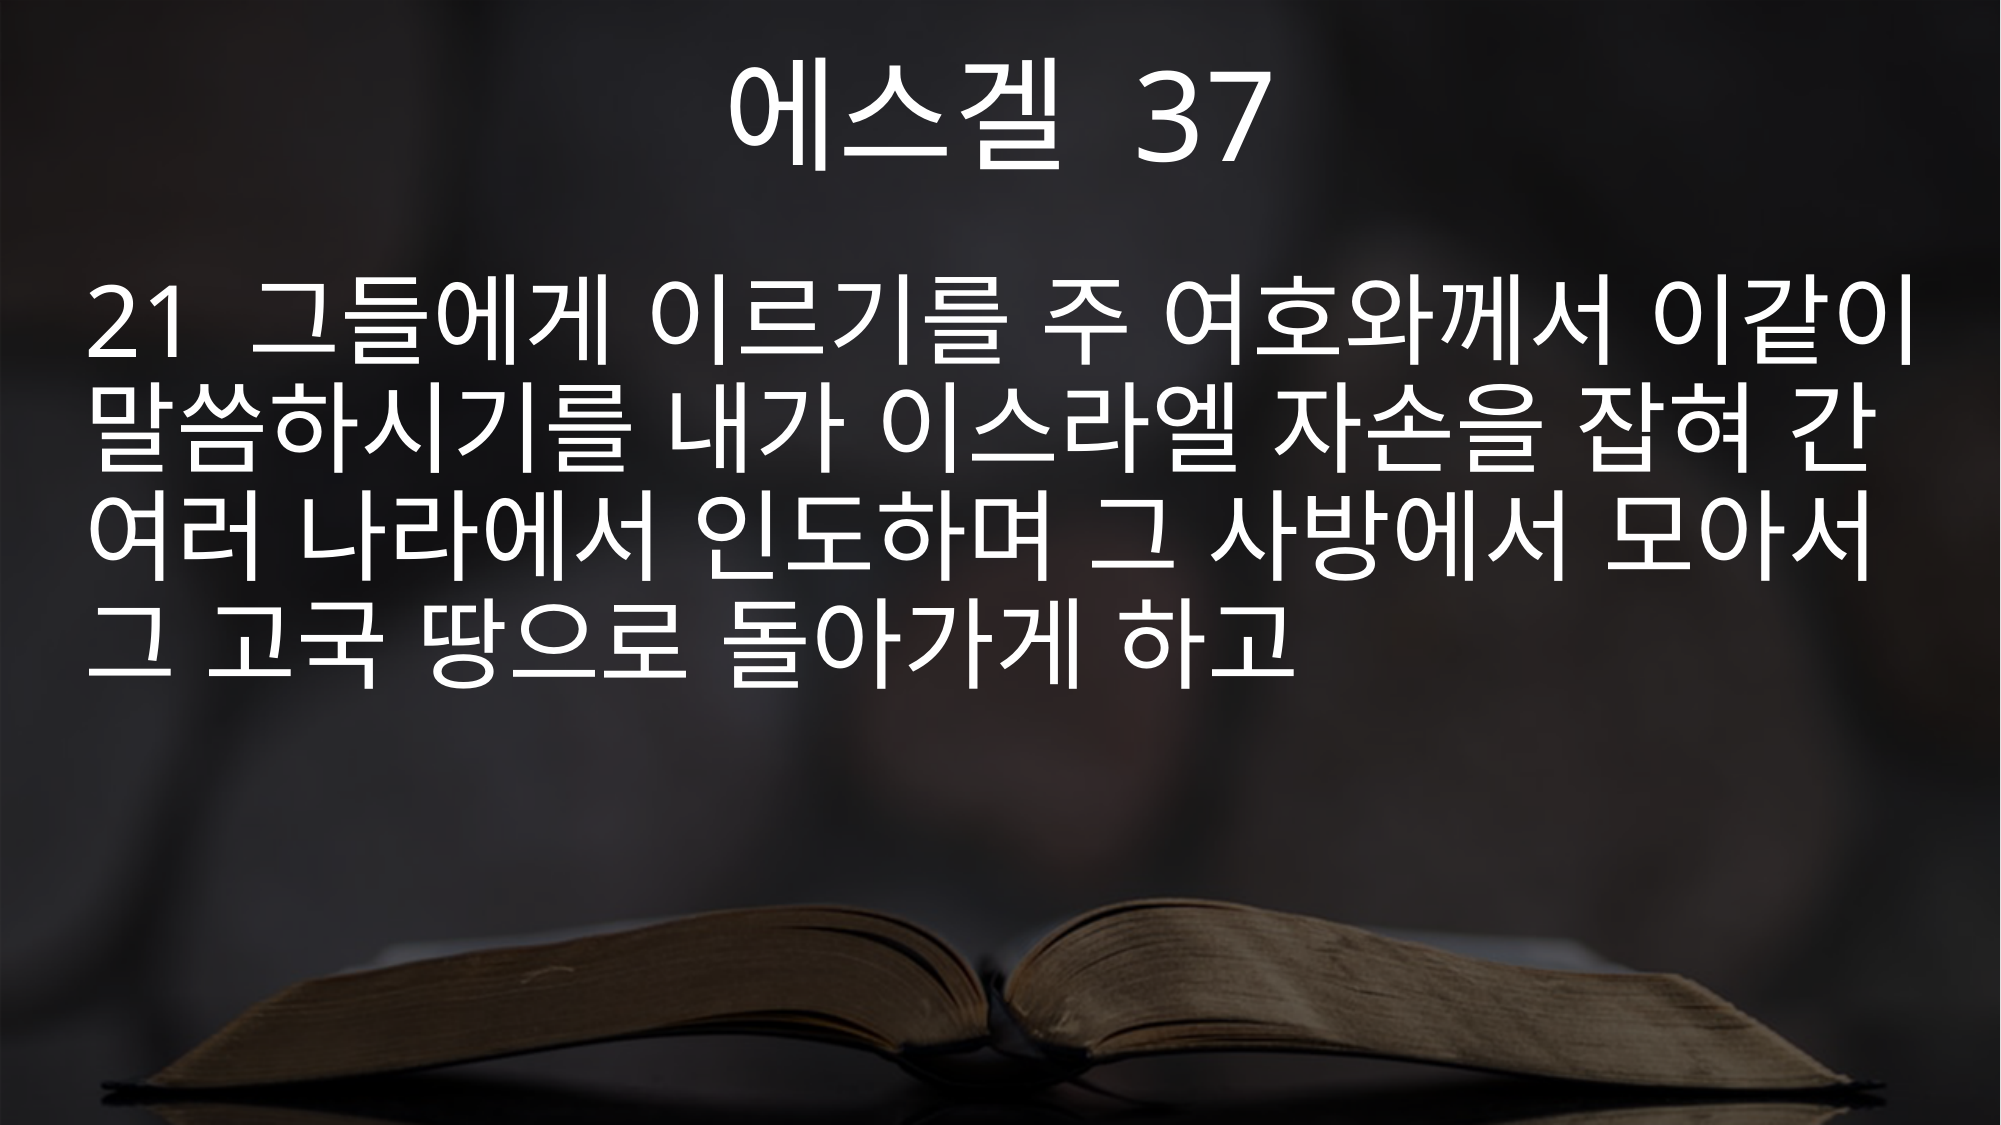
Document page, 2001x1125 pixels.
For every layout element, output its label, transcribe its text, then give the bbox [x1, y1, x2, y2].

footer 에스겔 37 [0, 32, 2000, 192]
list 21 그들에게 이르기를 주 여호와께서 이같이 말씀하시기를 내가 이스라엘 자손을 잡혀 간 여러 나라에서 인도하며 그 사방에서 모아서 그 고국 땅으로 돌아가게 하고 [69, 263, 1953, 423]
picture [0, 0, 2001, 1125]
